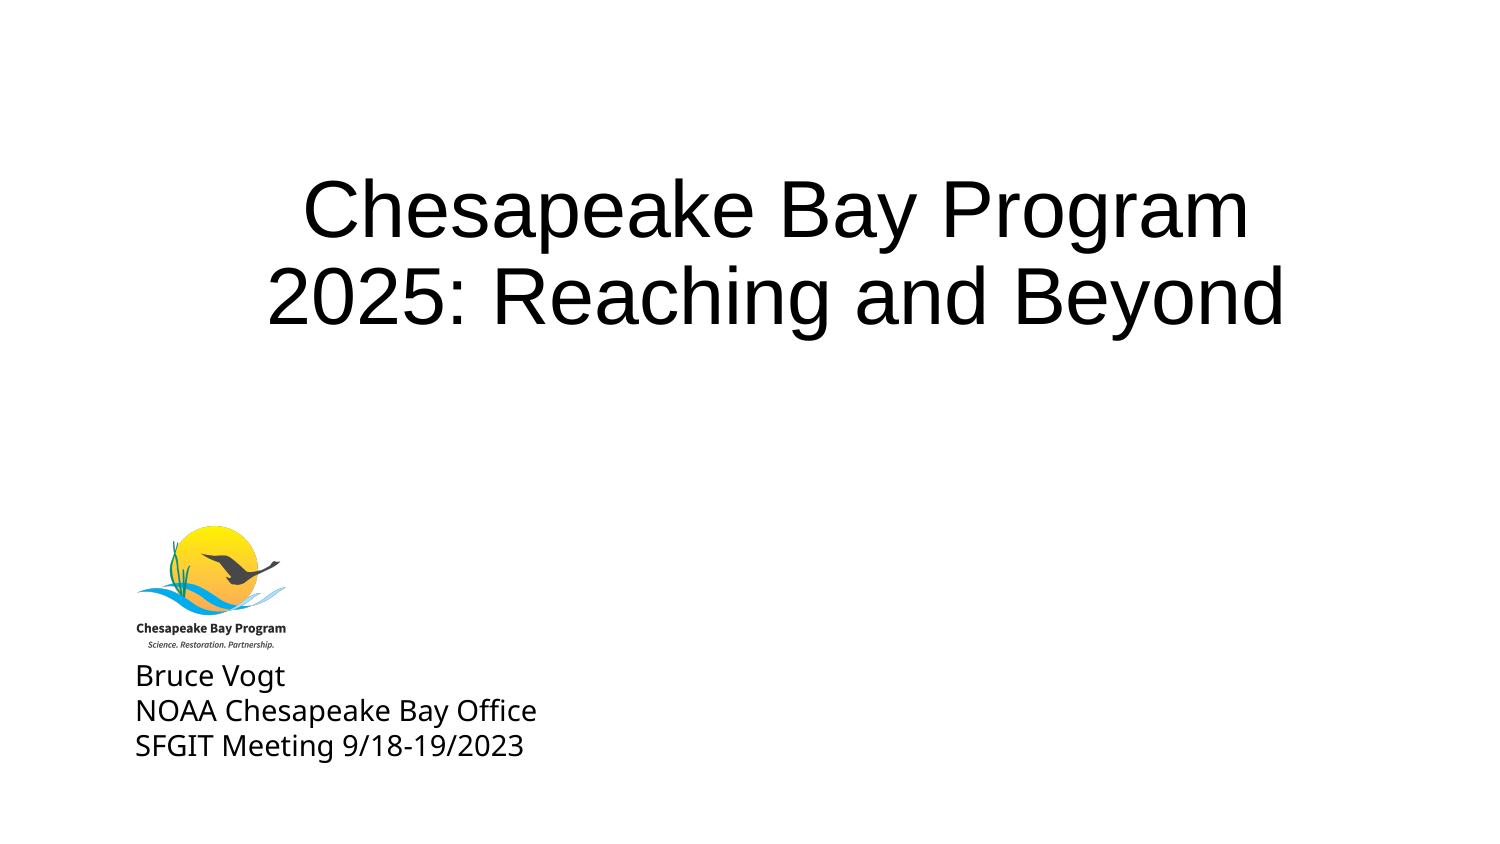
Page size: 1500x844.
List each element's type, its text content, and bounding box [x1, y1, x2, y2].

title Chesapeake Bay Program 2025: Reaching and Beyond [188, 170, 1366, 349]
picture [136, 526, 286, 650]
text_box Bruce Vogt NOAA Chesapeake Bay Office SFGIT Meeting 9/18-19/2023 [123, 652, 668, 769]
